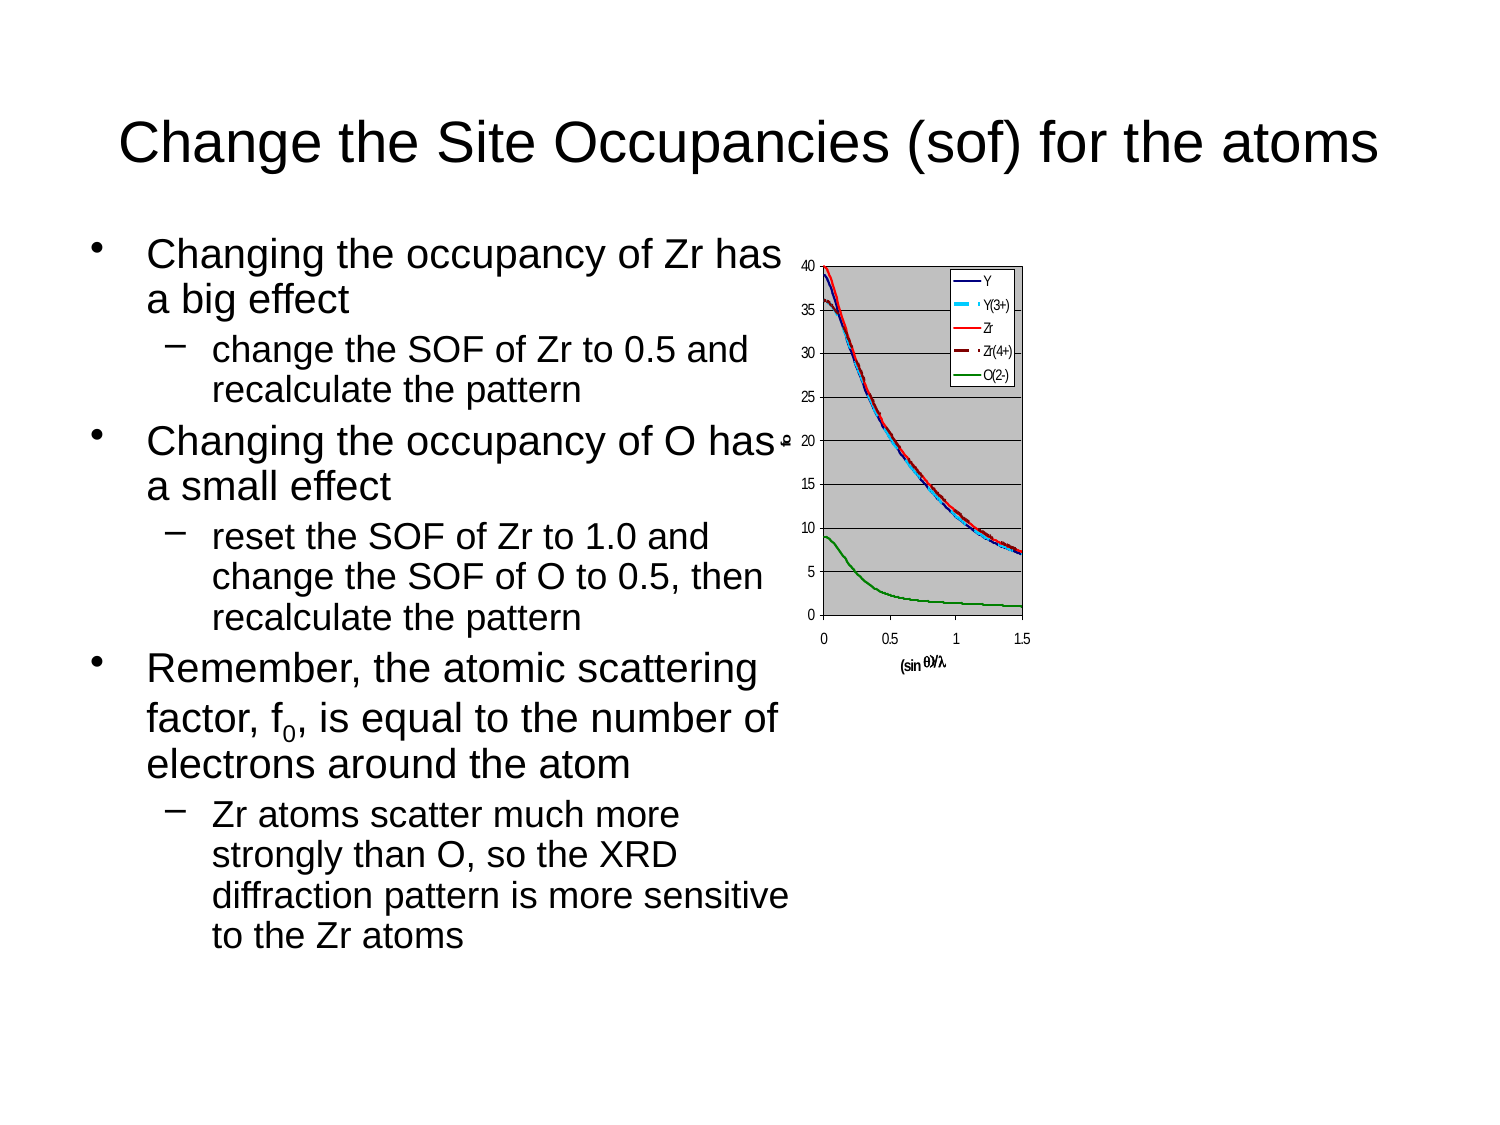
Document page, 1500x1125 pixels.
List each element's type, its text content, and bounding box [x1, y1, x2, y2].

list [762, 237, 1426, 1001]
list Changing the occupancy of Zr has a big effect change the SOF of Zr to 0.5 and recalculate the pattern Changing the occupancy of O has a small effect reset the SOF of Zr to 1.0 and change the SOF of O to 0.5, then recalculate the pattern Remember, the atomic scattering factor, f0, is equal to the number of electrons around the atom Zr atoms scatter much more strongly than O, so the XRD diffraction pattern is more sensitive to the Zr atoms [75, 224, 825, 1005]
title Change the Site Occupancies (sof) for the atoms [75, 45, 1425, 233]
